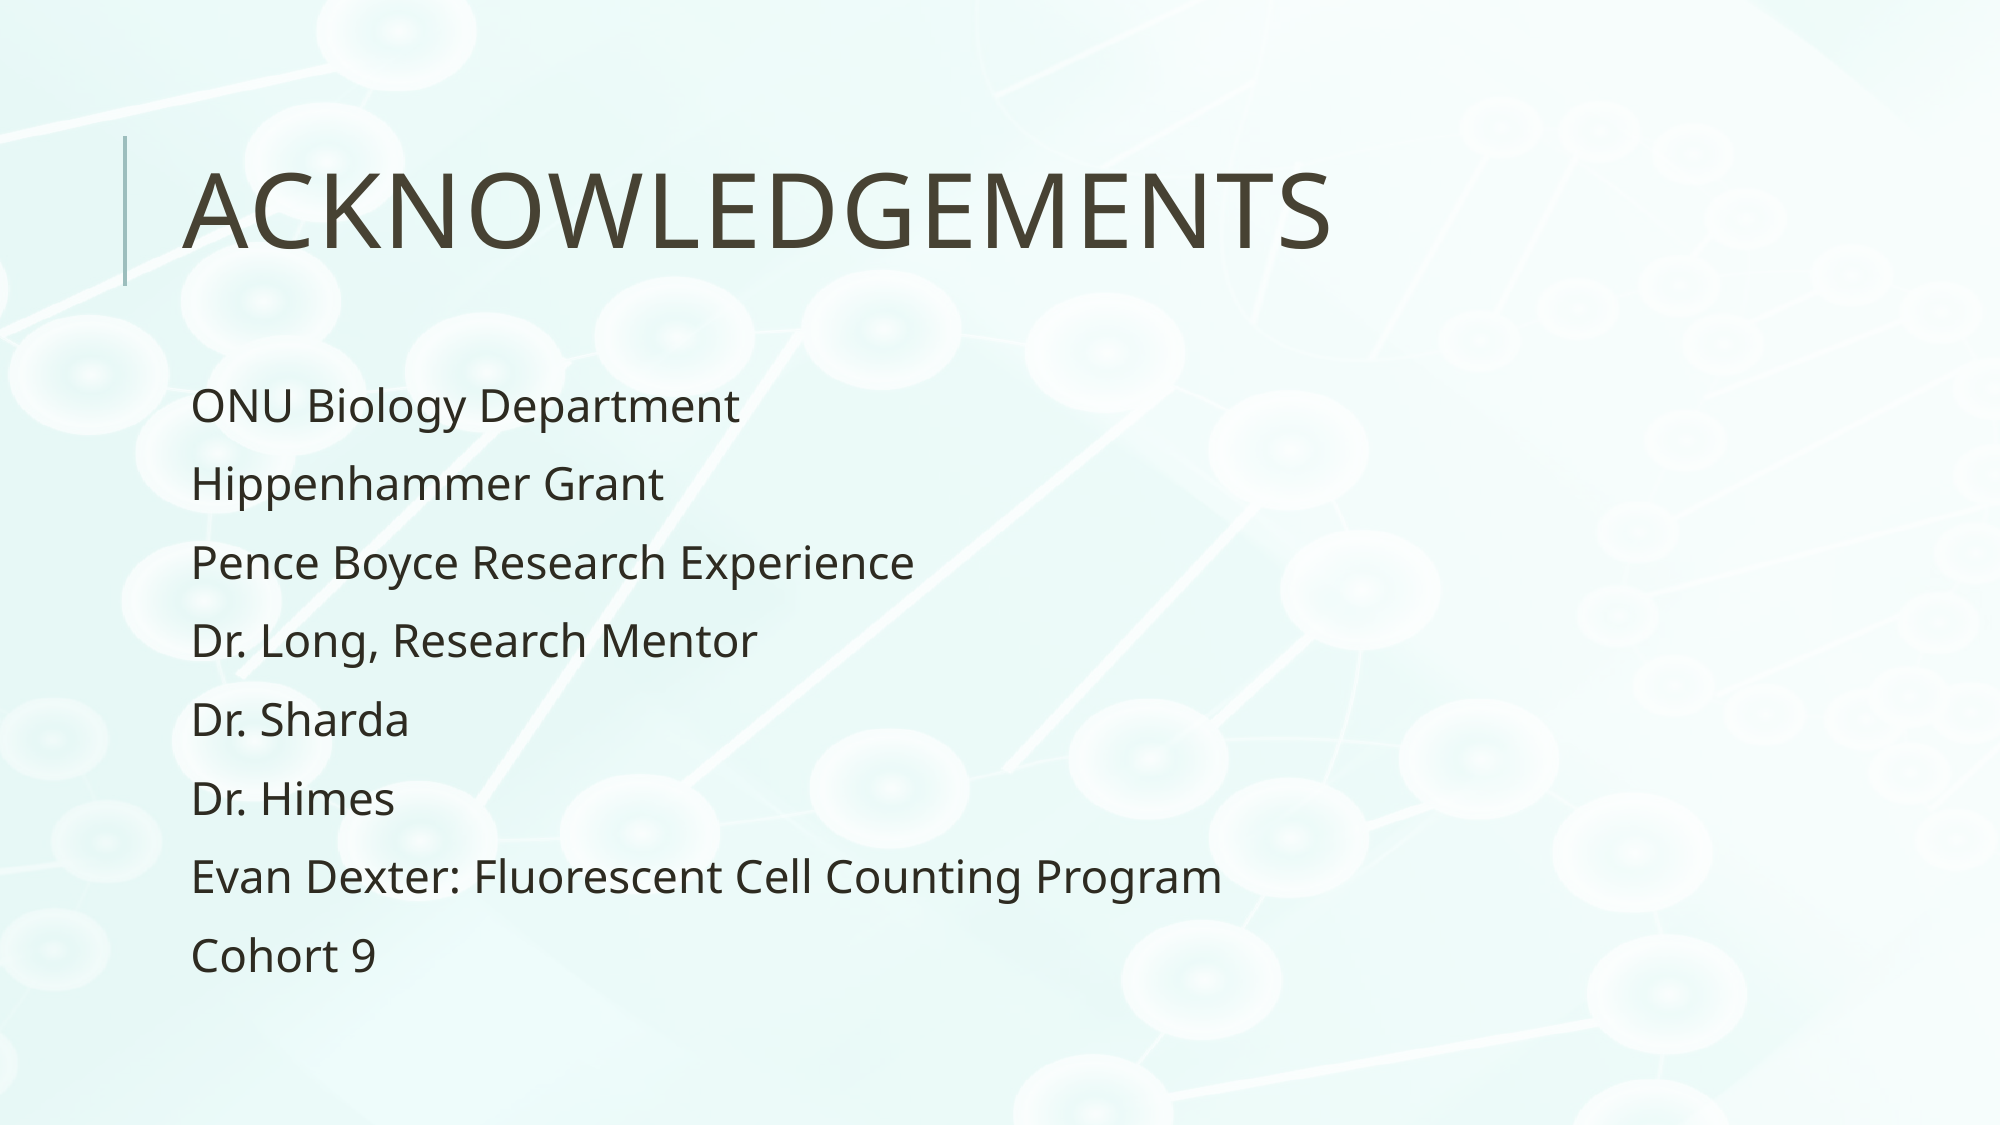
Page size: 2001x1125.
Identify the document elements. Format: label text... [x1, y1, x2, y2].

title acknowledgements [168, 96, 1763, 342]
list ONU Biology Department Hippenhammer Grant Pence Boyce Research Experience Dr. Long, Research Mentor Dr. Sharda Dr. Himes Evan Dexter: Fluorescent Cell Counting Program Cohort 9 [168, 375, 1763, 1035]
